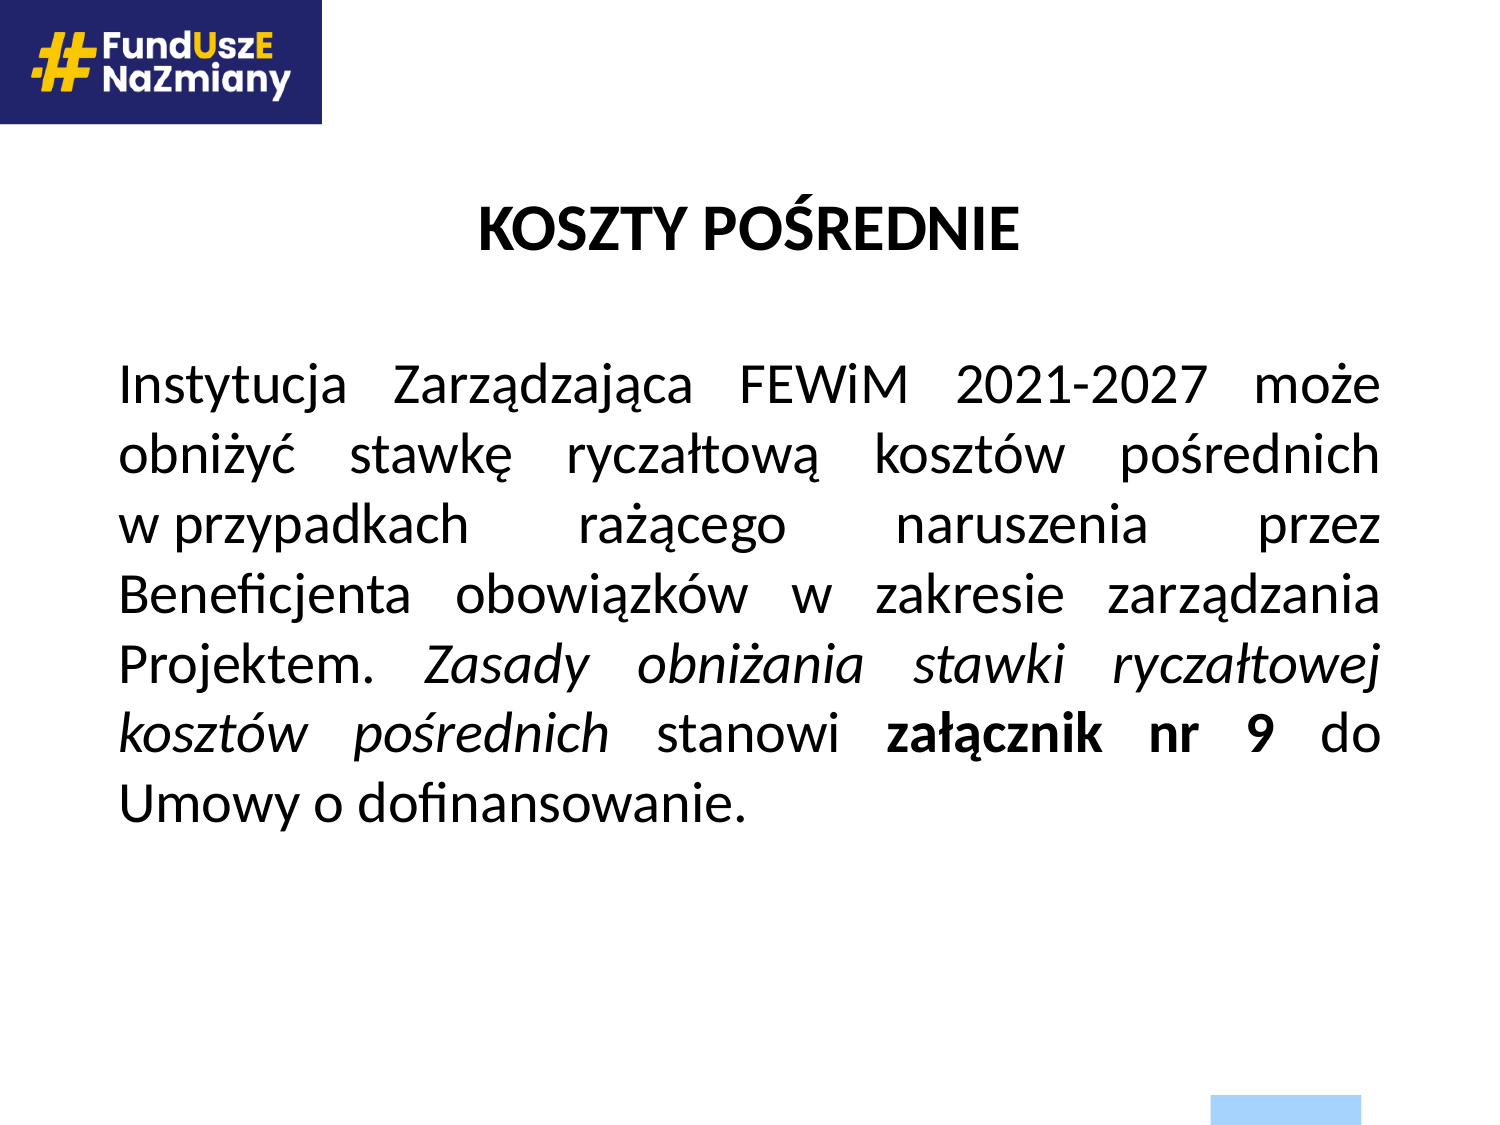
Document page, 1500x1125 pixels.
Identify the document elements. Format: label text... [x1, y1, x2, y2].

picture [0, 0, 1500, 1125]
title KOSZTY POŚREDNIE [103, 139, 1397, 319]
list Instytucja Zarządzająca FEWiM 2021-2027 może obniżyć stawkę ryczałtową kosztów pośrednich w przypadkach rażącego naruszenia przez Beneficjenta obowiązków w zakresie zarządzania Projektem. Zasady obniżania stawki ryczałtowej kosztów pośrednich stanowi załącznik nr 9 do Umowy o dofinansowanie. [103, 337, 1397, 1048]
